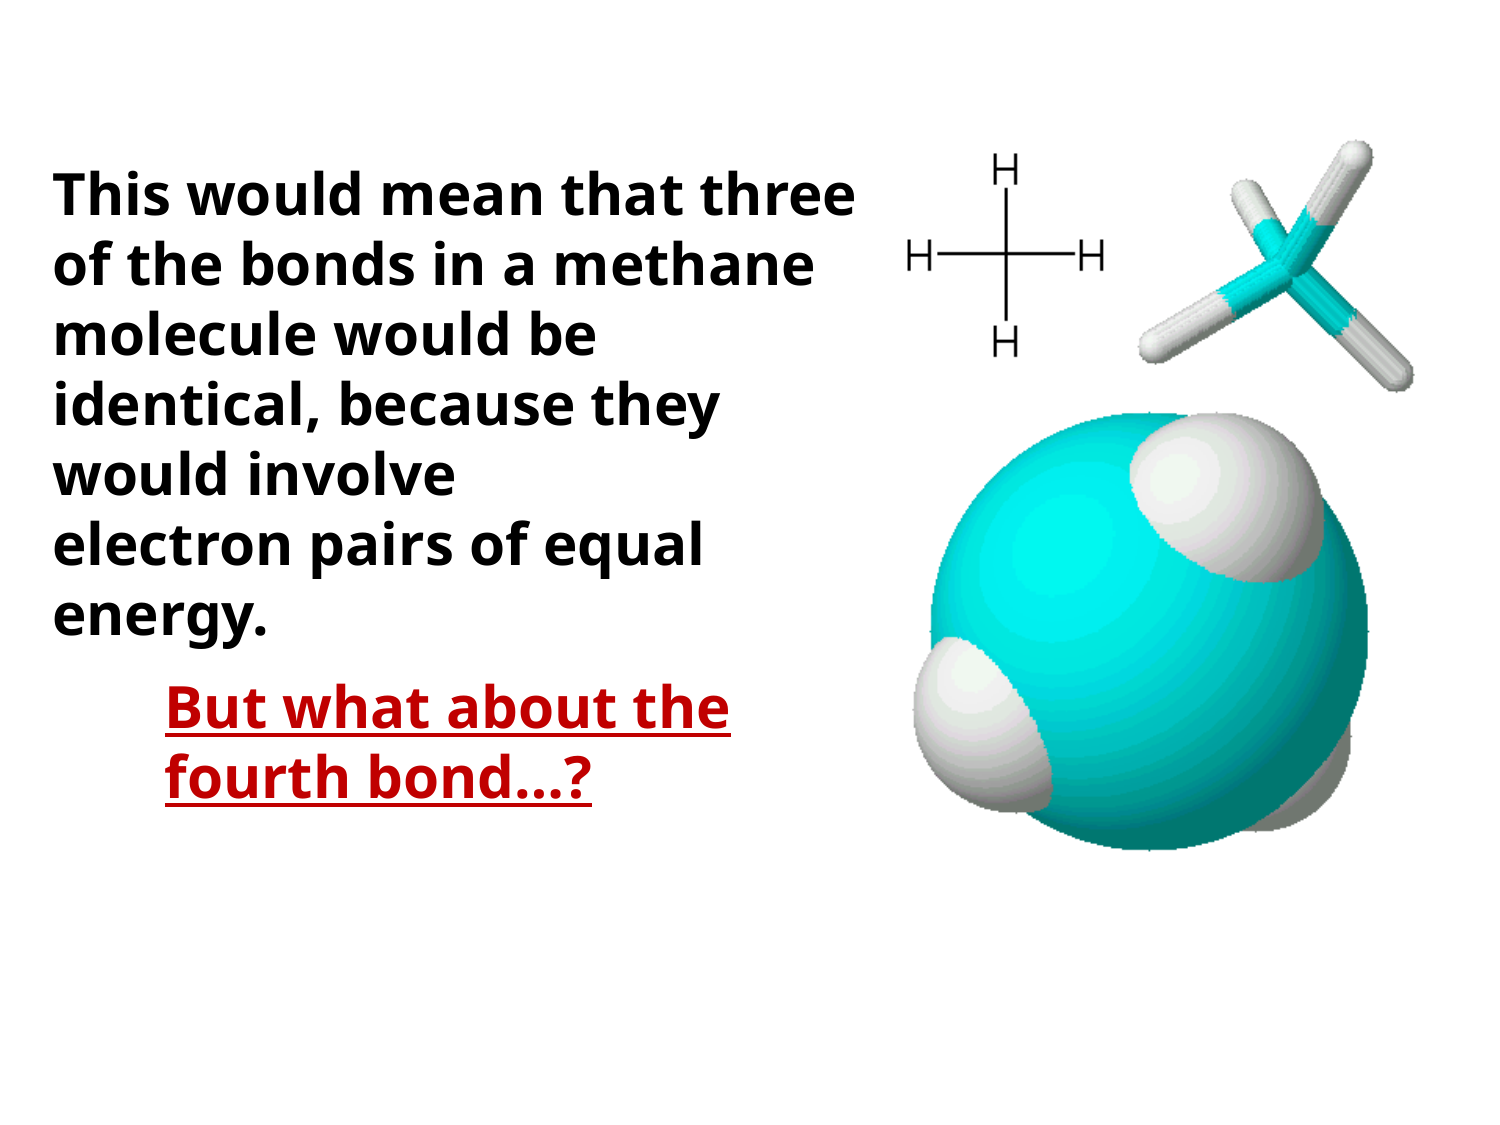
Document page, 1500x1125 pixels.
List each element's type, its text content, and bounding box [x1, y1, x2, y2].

picture [874, 124, 1465, 894]
text_box But what about the fourth bond…? [150, 662, 775, 818]
text_box This would mean that three of the bonds in a methane molecule would be identical, because they would involve electron pairs of equal energy. [37, 149, 869, 655]
